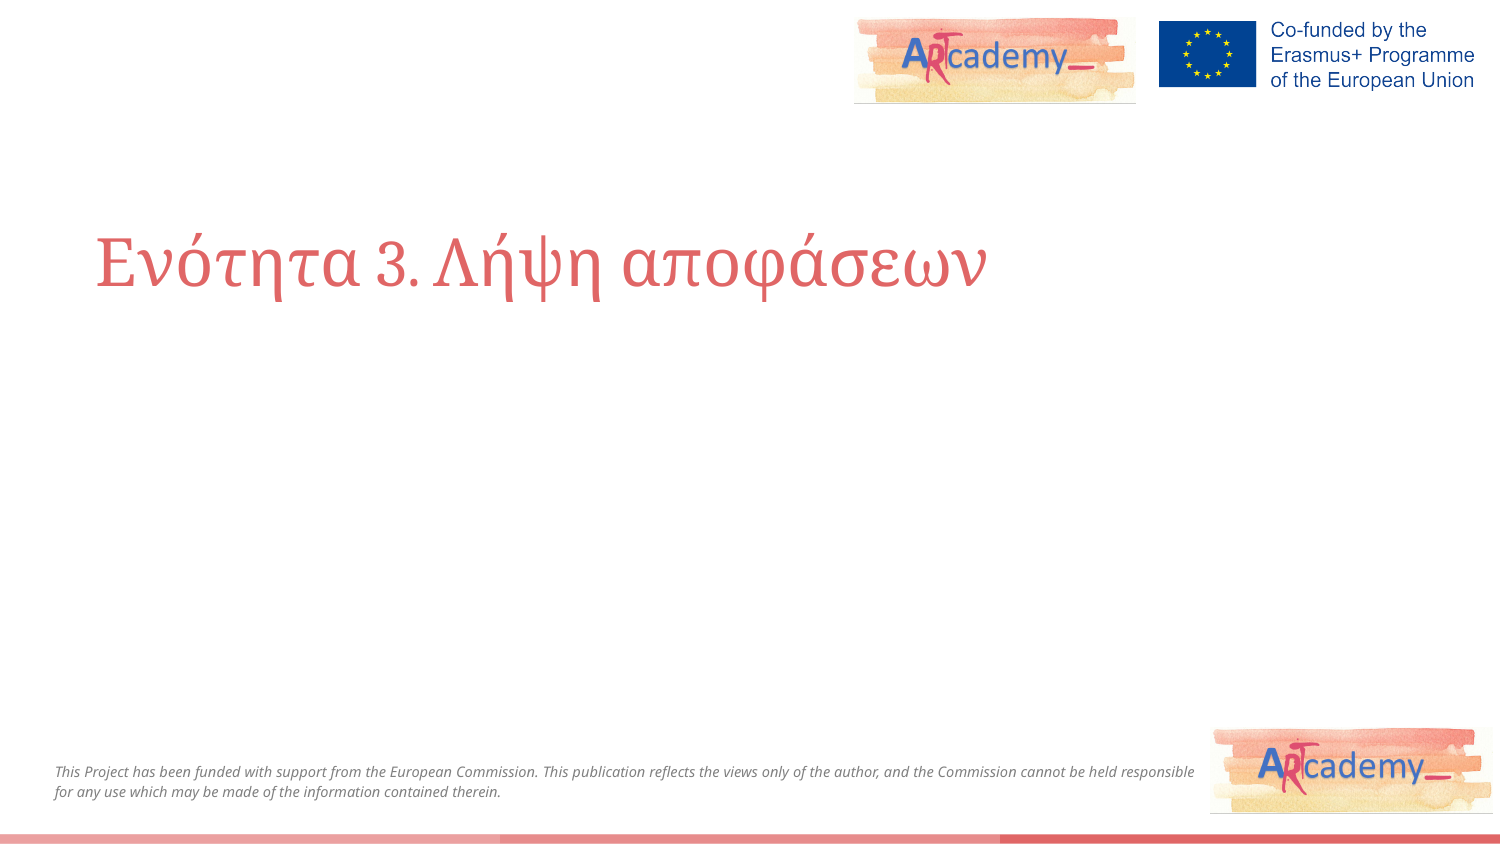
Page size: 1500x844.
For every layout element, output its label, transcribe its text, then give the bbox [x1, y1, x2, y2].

picture [854, 0, 1137, 134]
title Ενότητα 3. Λήψη αποφάσεων [80, 204, 1269, 465]
picture [1158, 21, 1474, 91]
text_box This Project has been funded with support from the European Commission. This publication reflects the views only of the author, and the Commission cannot be held responsible for any use which may be made of the information contained therein. [39, 754, 1205, 799]
picture [1210, 709, 1493, 844]
